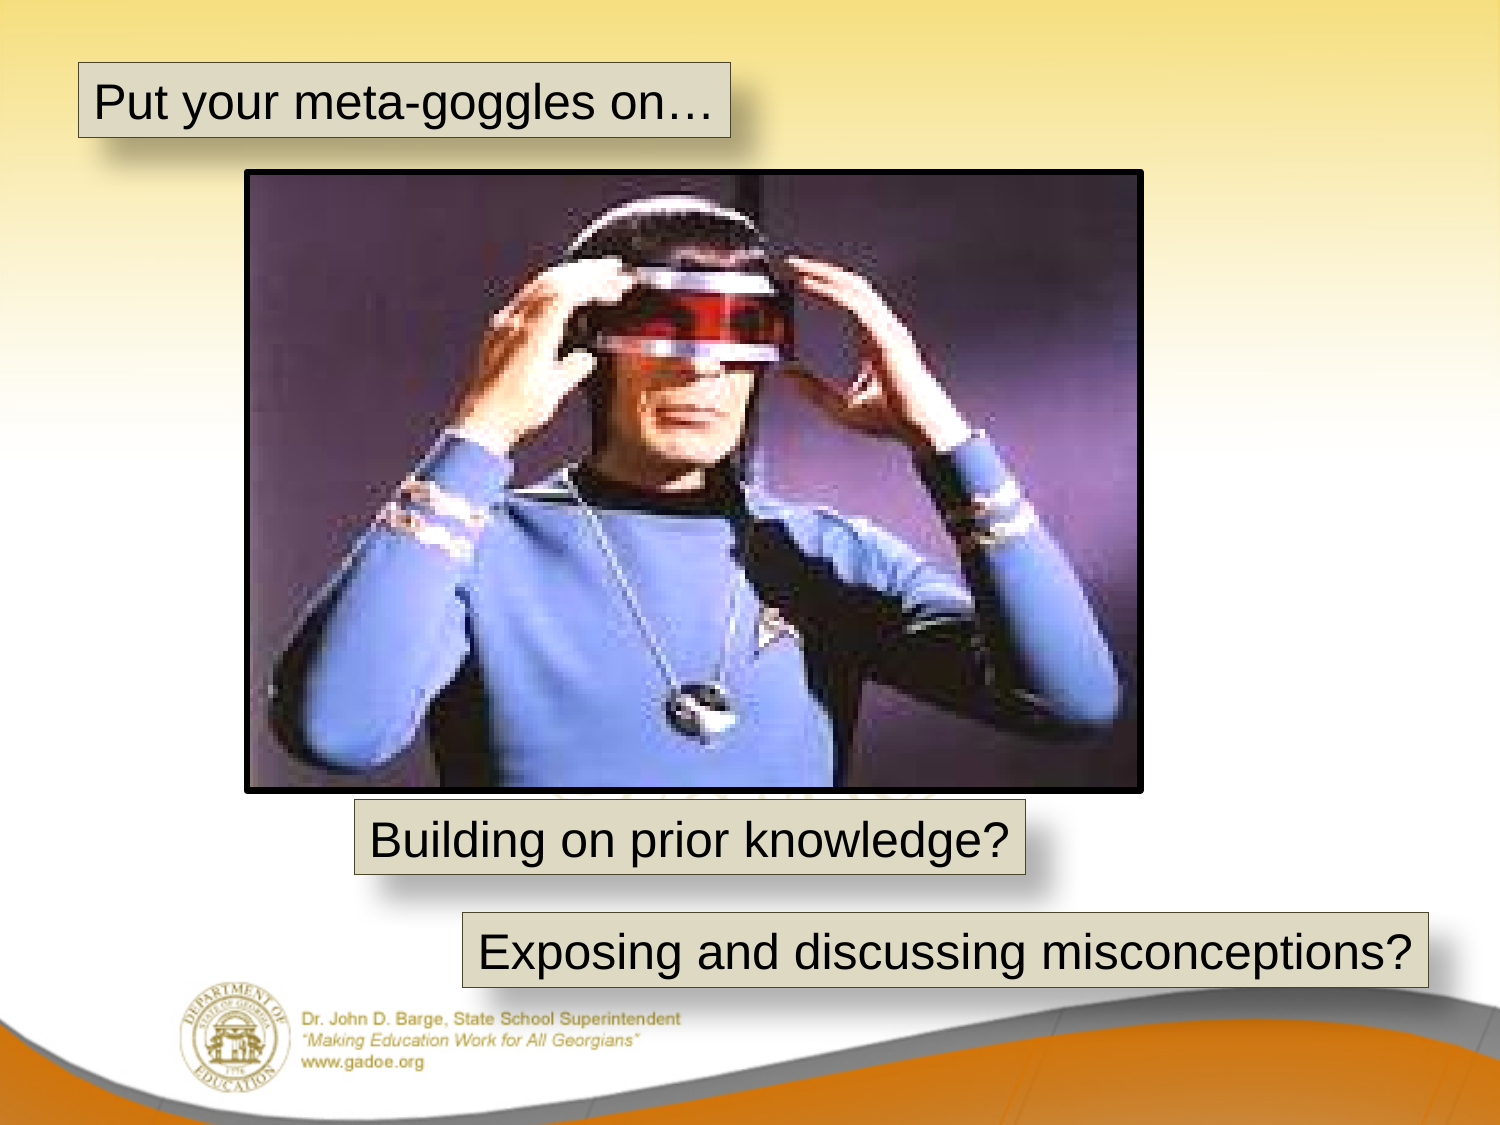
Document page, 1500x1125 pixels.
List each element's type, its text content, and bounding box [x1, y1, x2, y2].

text_box Building on prior knowledge? [354, 799, 1026, 875]
picture [0, 0, 1500, 1125]
text_box Exposing and discussing misconceptions? [462, 912, 1429, 988]
text_box Put your meta-goggles on… [78, 62, 731, 138]
